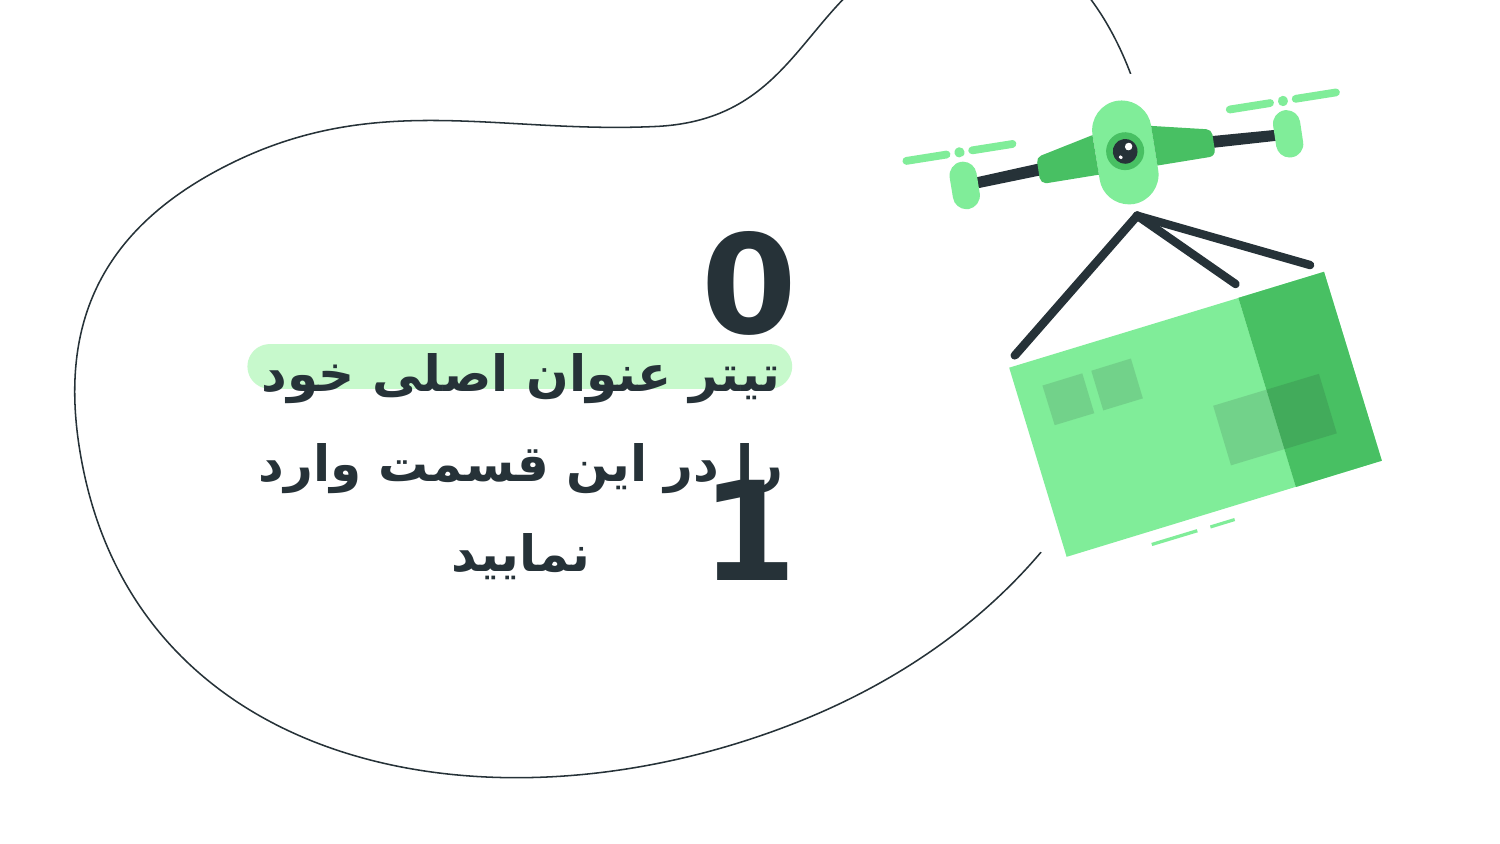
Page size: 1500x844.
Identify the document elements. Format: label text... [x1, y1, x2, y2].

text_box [902, 70, 1429, 587]
text_box 01 [665, 105, 835, 616]
text_box تیتر عنوان اصلی خود را در این قسمت وارد نمایید [215, 304, 665, 590]
